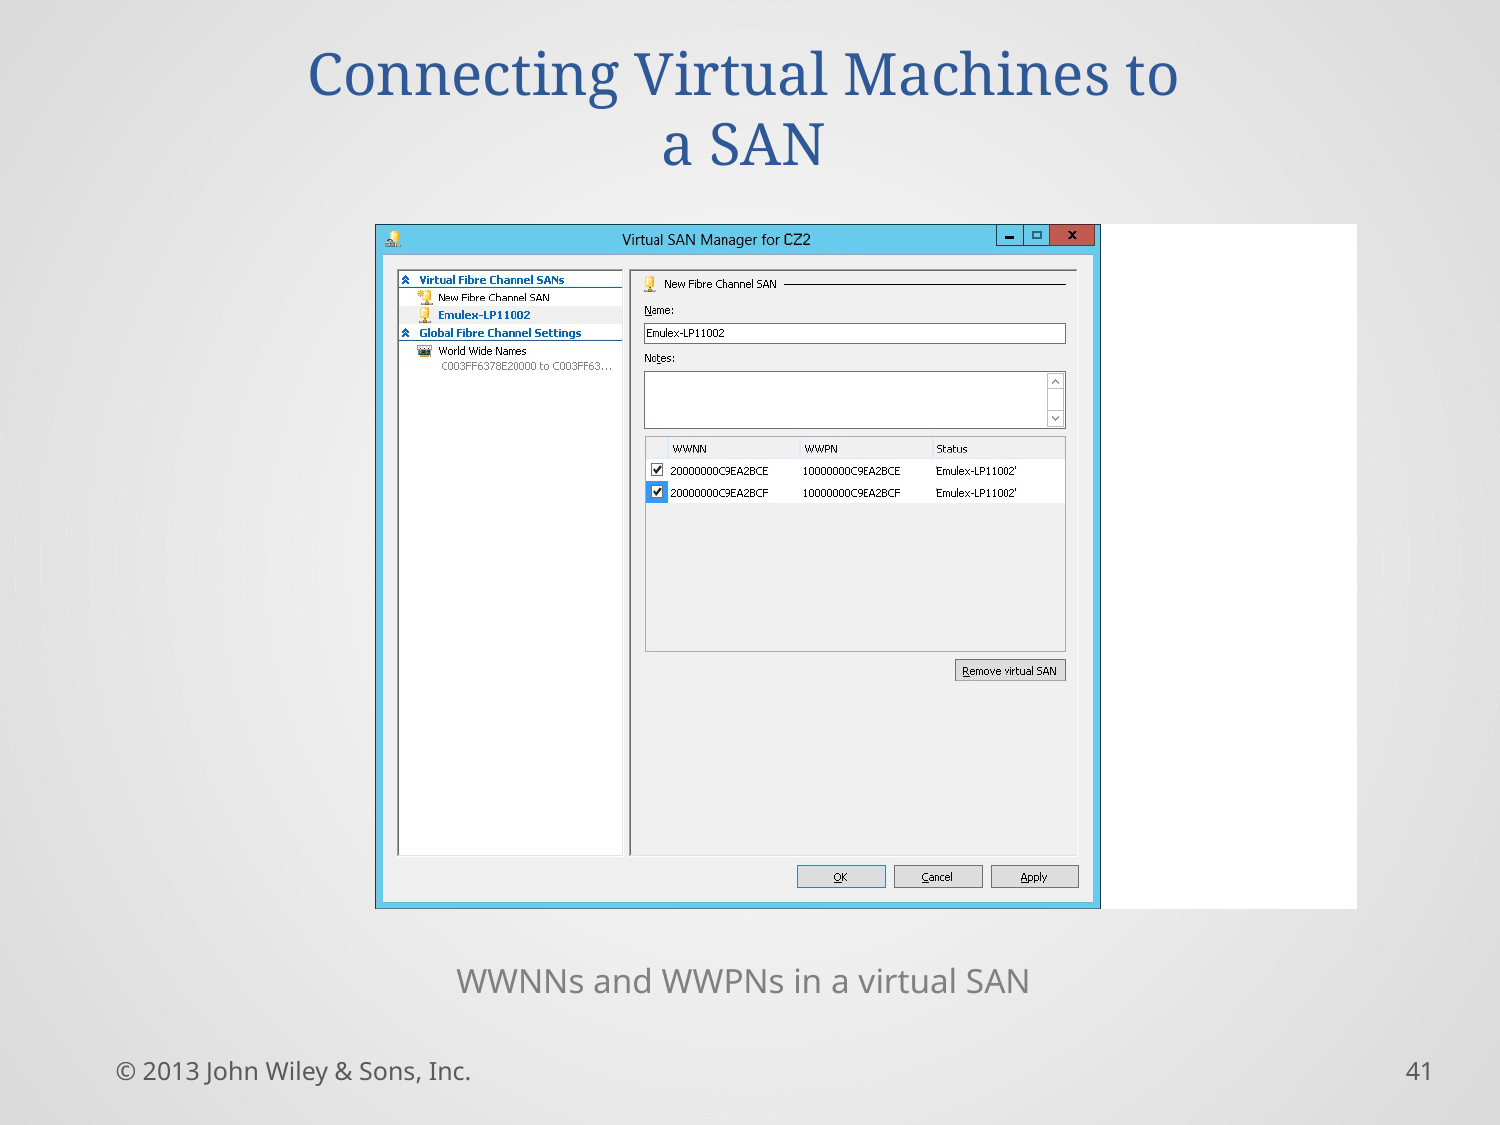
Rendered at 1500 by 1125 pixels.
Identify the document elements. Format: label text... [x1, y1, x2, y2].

list WWNNs and WWPNs in a virtual SAN [275, 953, 1213, 1041]
title Connecting Virtual Machines to a SAN [275, 37, 1213, 185]
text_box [374, 224, 1357, 957]
footer © 2013 John Wiley & Sons, Inc. [108, 1042, 576, 1103]
slide_number 41 [1401, 1042, 1494, 1103]
